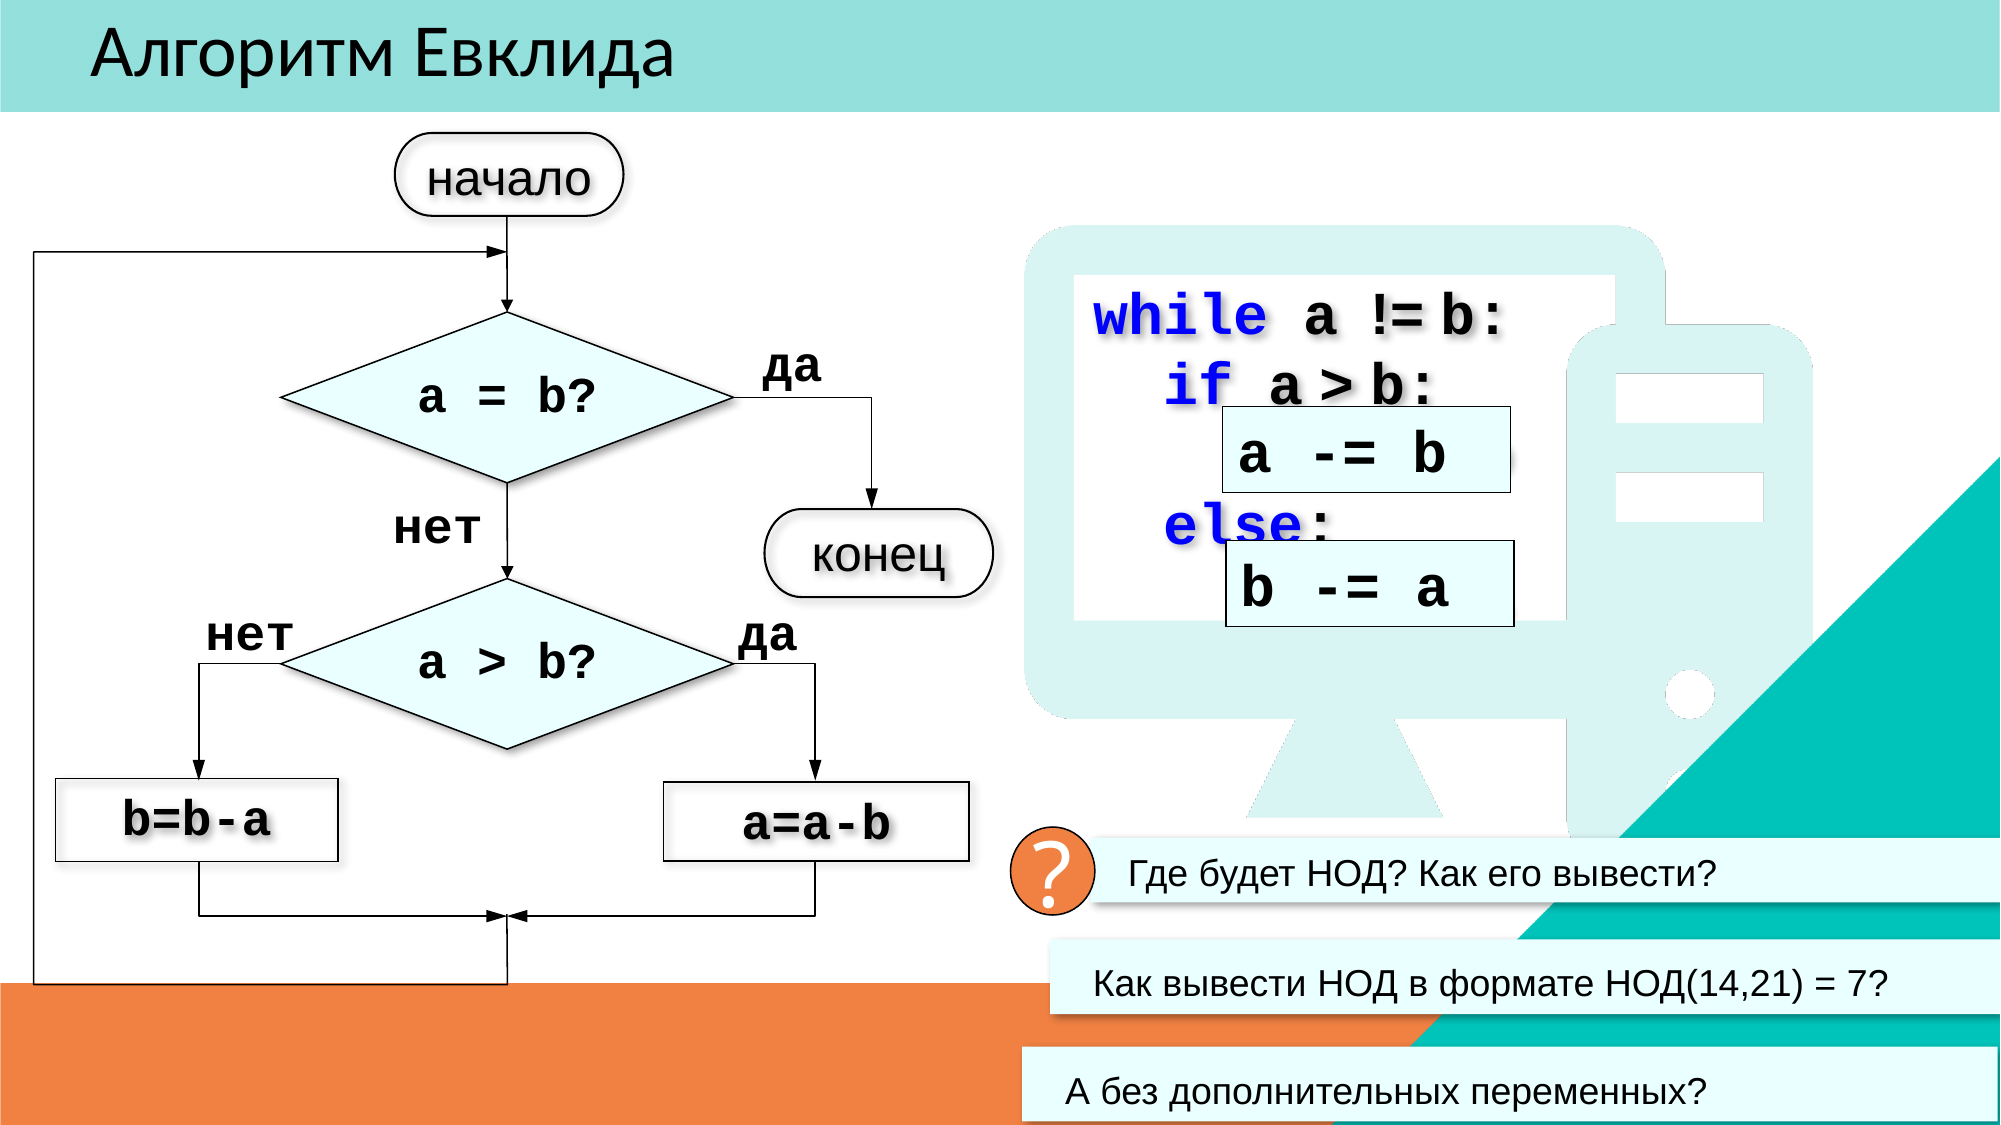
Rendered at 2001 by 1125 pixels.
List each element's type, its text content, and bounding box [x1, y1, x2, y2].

text_box да [699, 600, 838, 664]
text_box начало [394, 132, 624, 216]
text_box конец [764, 509, 994, 598]
text_box a=a-b [663, 781, 969, 861]
text_box a = b? [508, 312, 733, 483]
picture [0, 915, 2000, 1125]
text_box [192, 664, 281, 776]
text_box a > b? [281, 578, 733, 750]
text_box [312, 112, 1687, 160]
text_box нет [368, 493, 506, 557]
text_box [506, 860, 816, 923]
picture [0, 0, 2000, 112]
picture [1023, 225, 2000, 826]
text_box [733, 397, 878, 506]
text_box [733, 663, 822, 779]
text_box b=b-a [55, 778, 338, 862]
text_box Как вывести НОД в формате НОД(14,21) = 7? [1050, 939, 1329, 983]
text_box да [723, 331, 862, 396]
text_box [1010, 826, 2000, 915]
text_box [198, 860, 507, 923]
text_box [33, 245, 508, 983]
text_box нет [181, 600, 320, 664]
